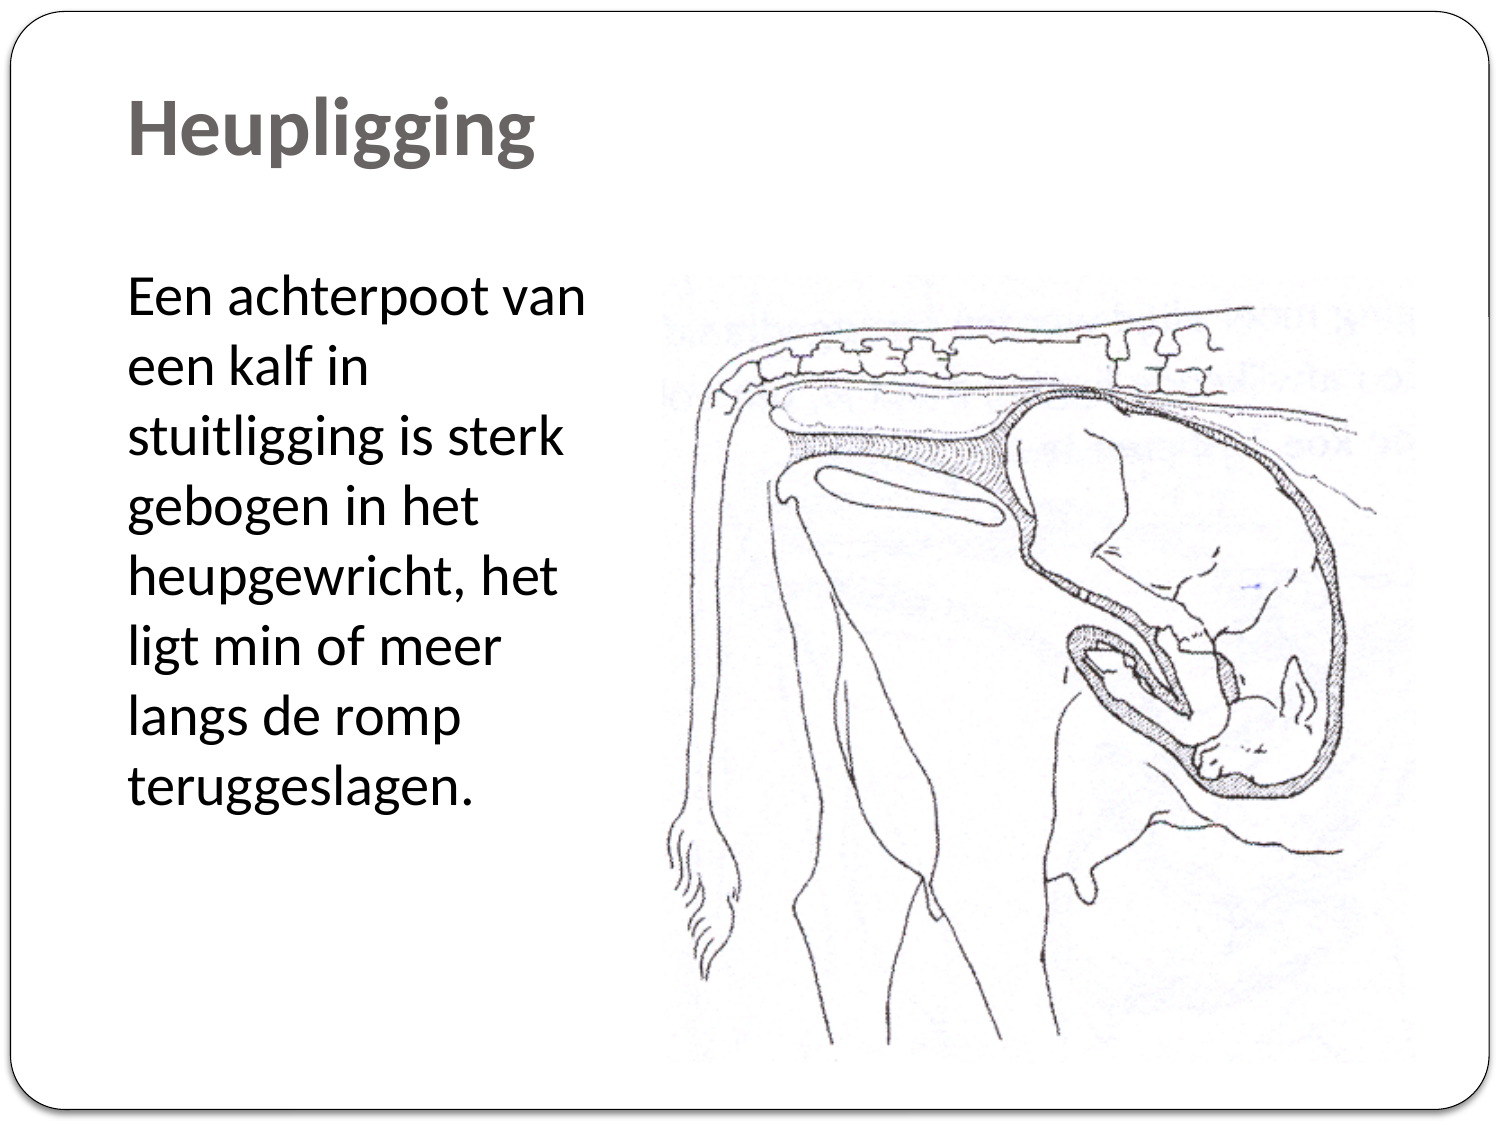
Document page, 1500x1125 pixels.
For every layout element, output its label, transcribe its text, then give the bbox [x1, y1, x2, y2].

title Heupligging [112, 62, 1388, 188]
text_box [662, 274, 1416, 1063]
list Een achterpoot van een kalf in stuitligging is sterk gebogen in het heupgewricht, het ligt min of meer langs de romp teruggeslagen. [112, 249, 625, 1000]
